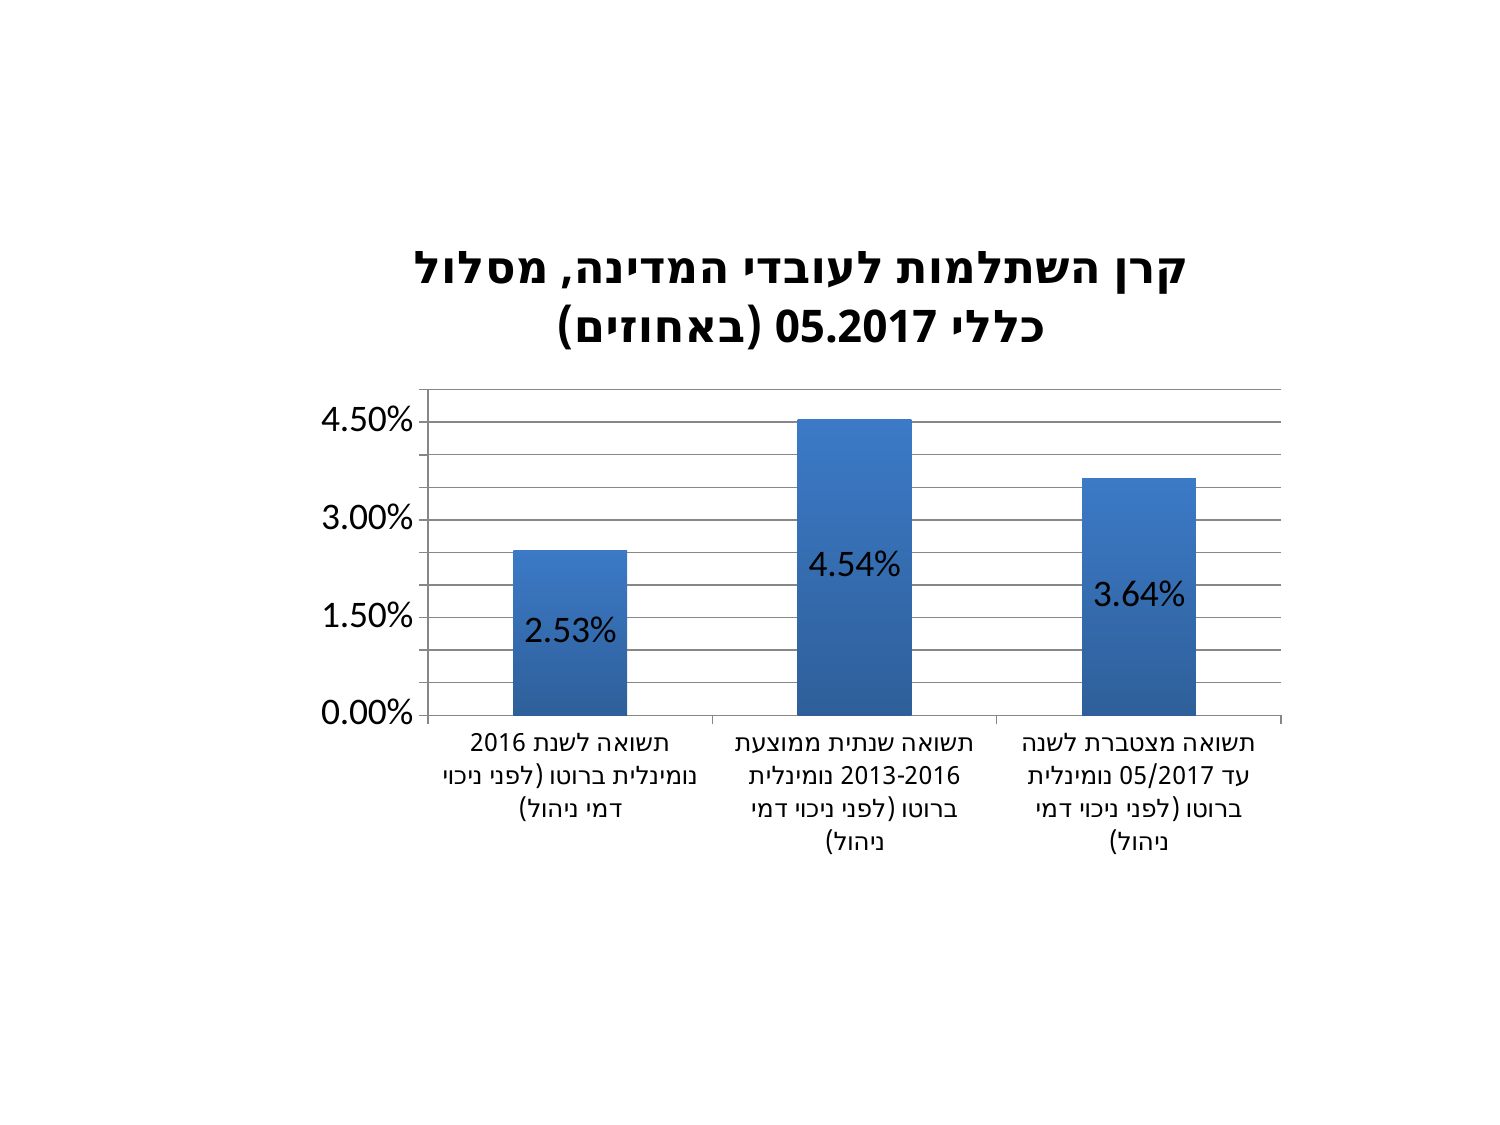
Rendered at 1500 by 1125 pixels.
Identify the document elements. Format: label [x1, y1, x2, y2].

chart [300, 207, 1302, 875]
